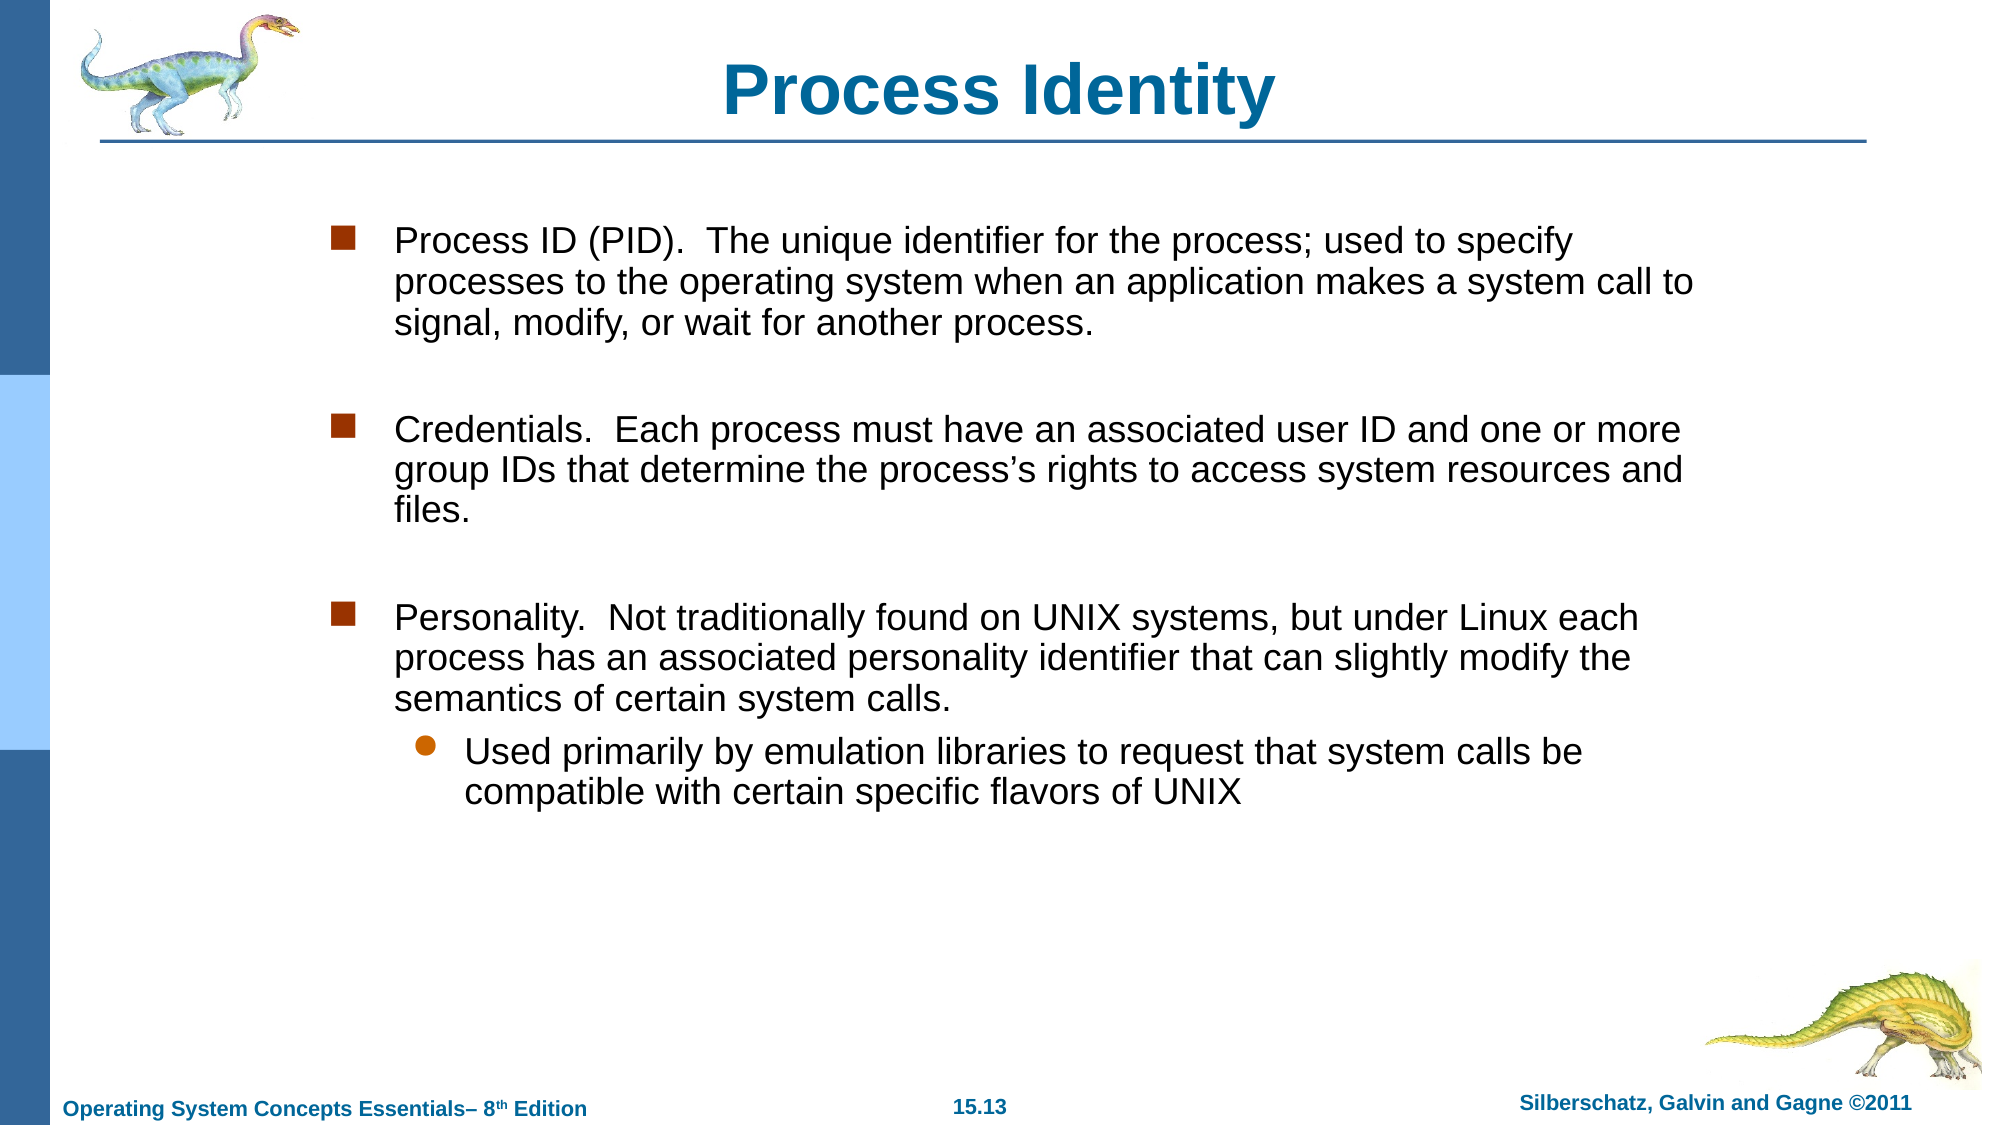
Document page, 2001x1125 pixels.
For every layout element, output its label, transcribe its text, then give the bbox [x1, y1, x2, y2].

title Process Identity [99, 45, 1900, 141]
picture [62, 0, 324, 149]
list Process ID (PID). The unique identifier for the process; used to specify processes to the operating system when an application makes a system call to signal, modify, or wait for another process. Credentials. Each process must have an associated user ID and one or more group IDs that determine the process’s rights to access system resources and files. Personality. Not traditionally found on UNIX systems, but under Linux each process has an associated personality identifier that can slightly modify the semantics of certain system calls. Used primarily by emulation libraries to request that system calls be compatible with certain specific flavors of UNIX [312, 210, 1717, 1011]
picture [1700, 959, 1982, 1090]
